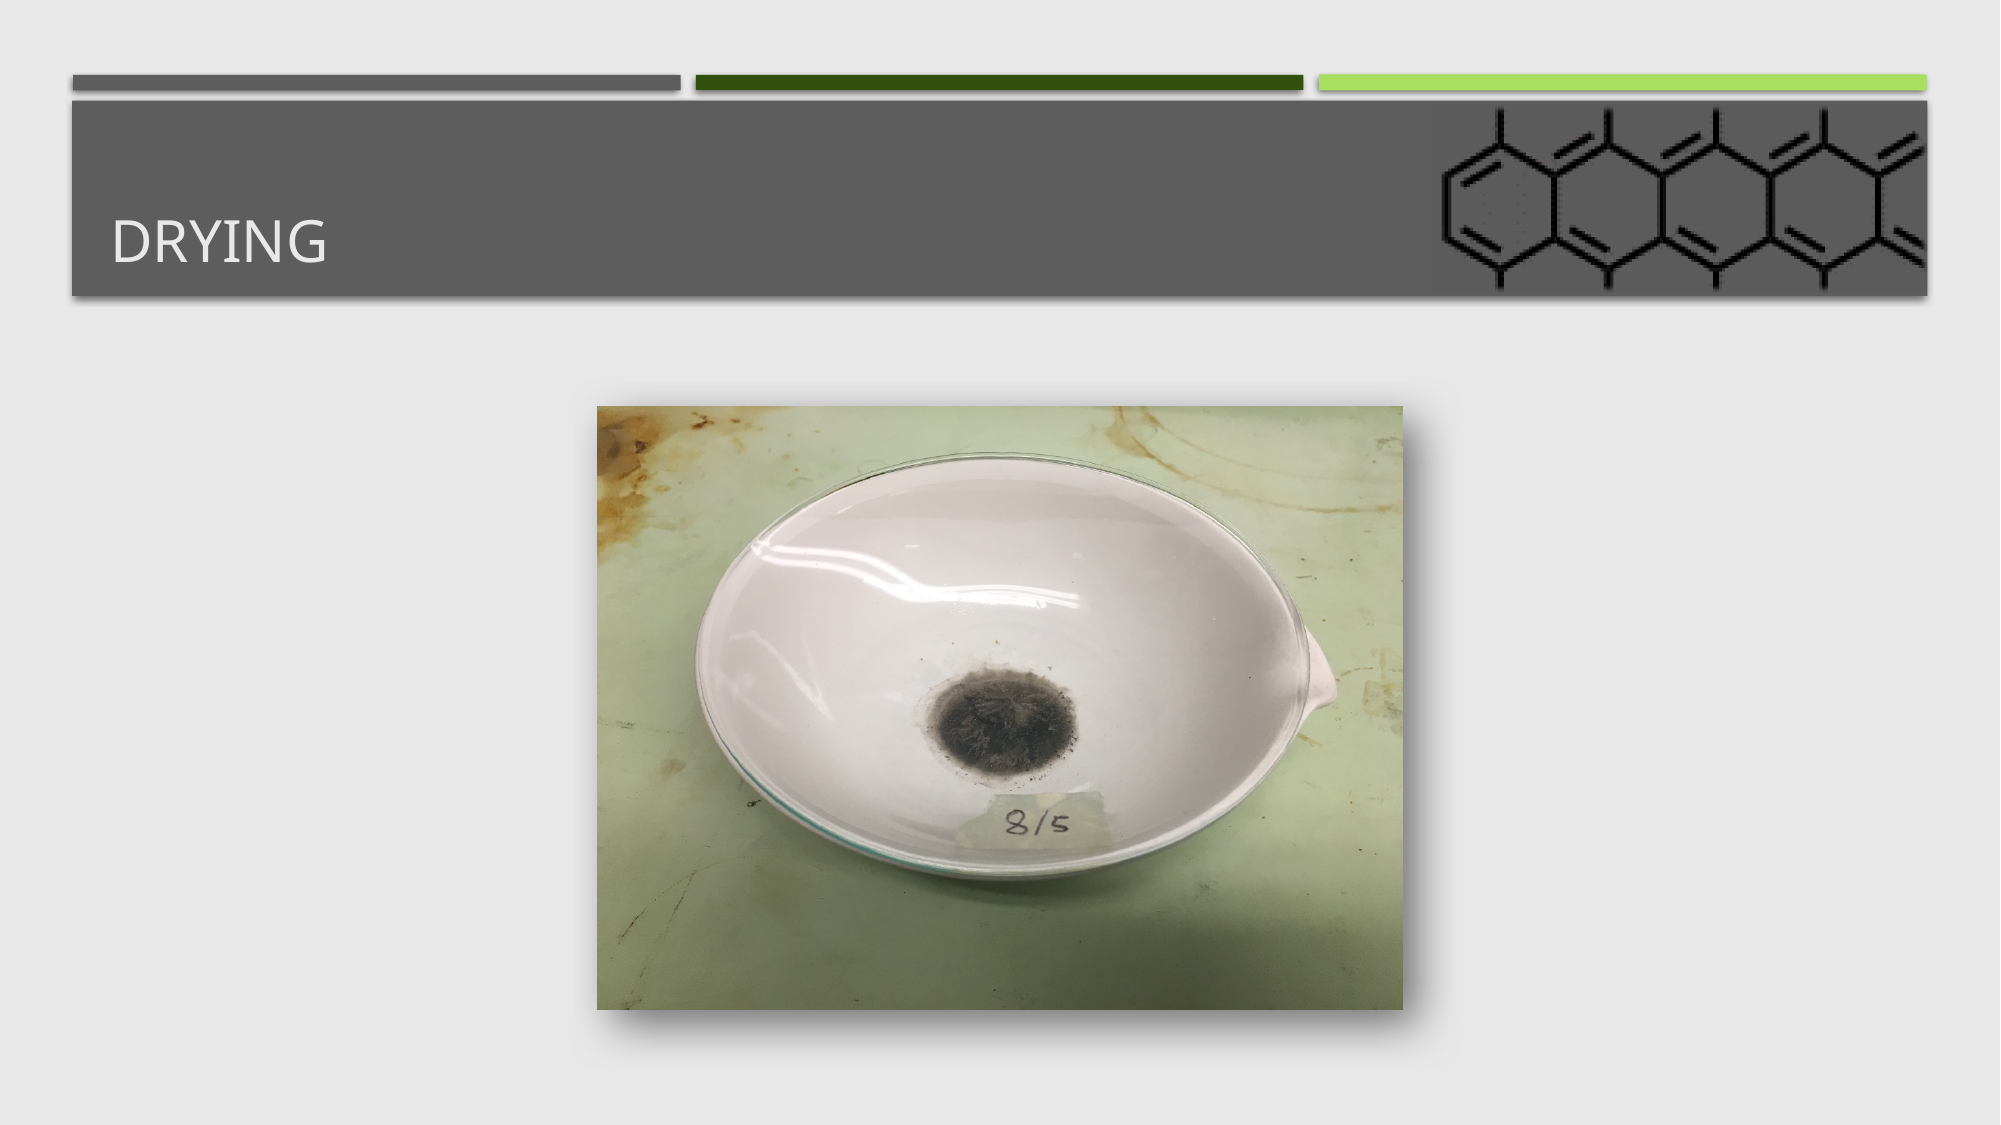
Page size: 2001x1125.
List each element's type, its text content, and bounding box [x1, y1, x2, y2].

title drying [95, 115, 1425, 282]
picture [1431, 104, 1929, 294]
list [597, 405, 1403, 1011]
